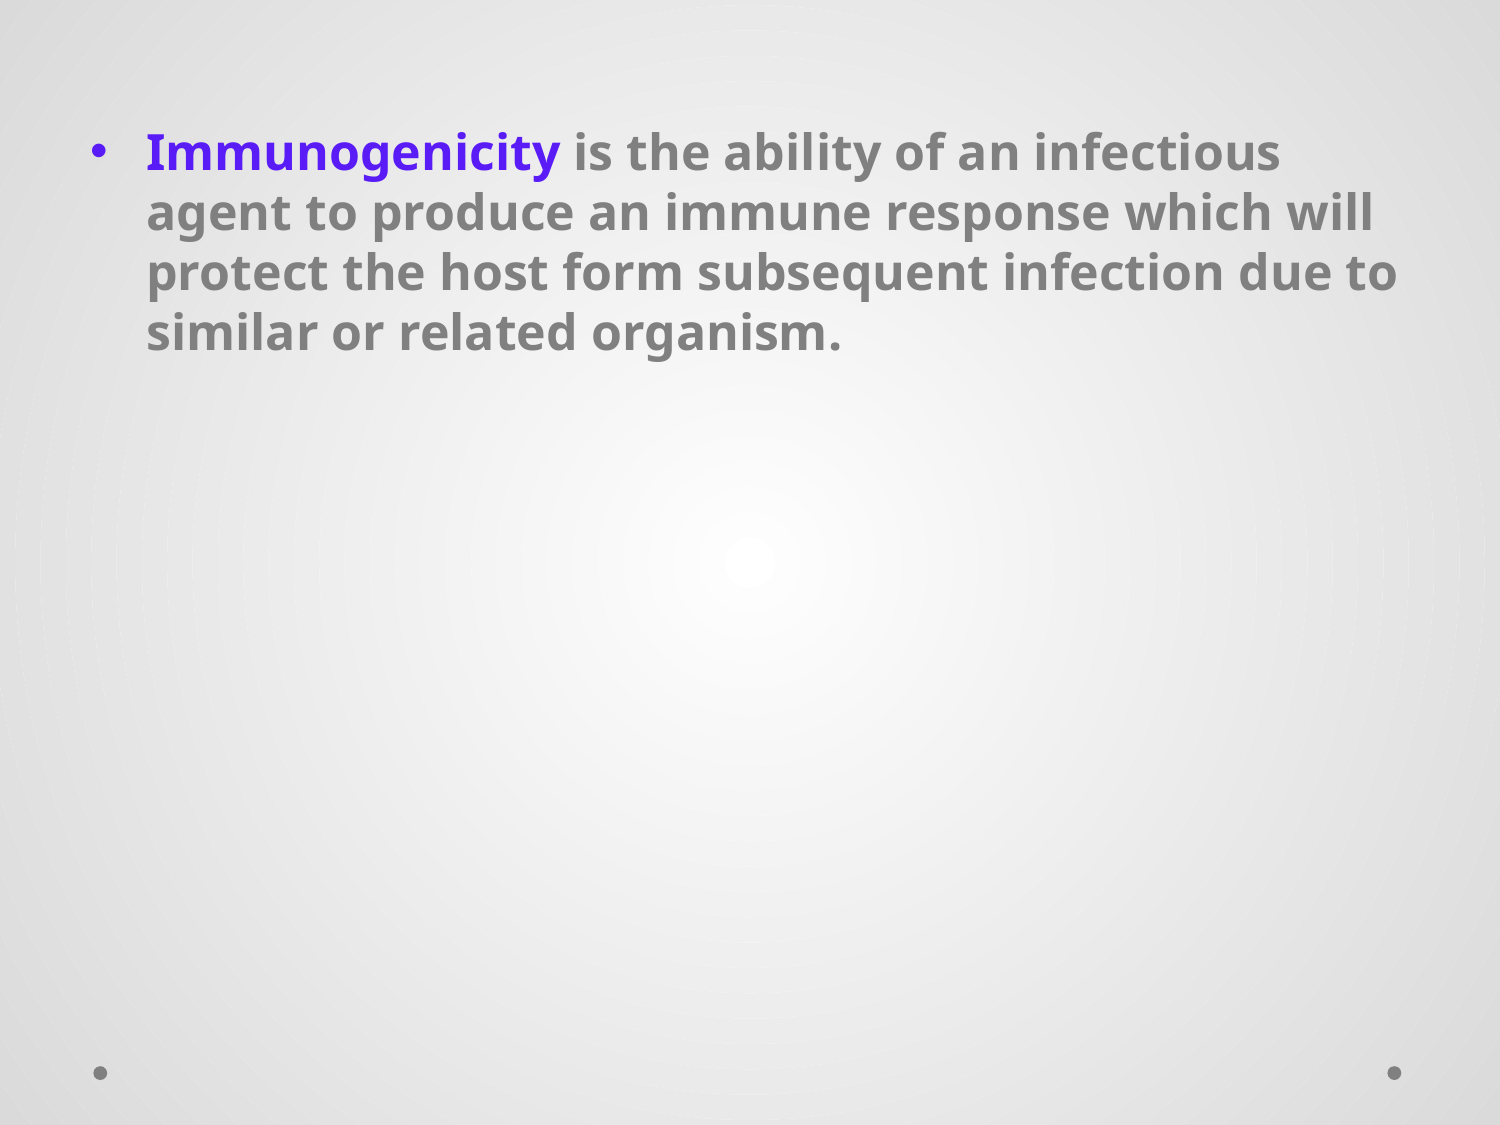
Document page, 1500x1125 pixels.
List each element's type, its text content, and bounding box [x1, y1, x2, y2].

list Immunogenicity is the ability of an infectious agent to produce an immune response which will protect the host form subsequent infection due to similar or related organism. [75, 112, 1425, 1005]
